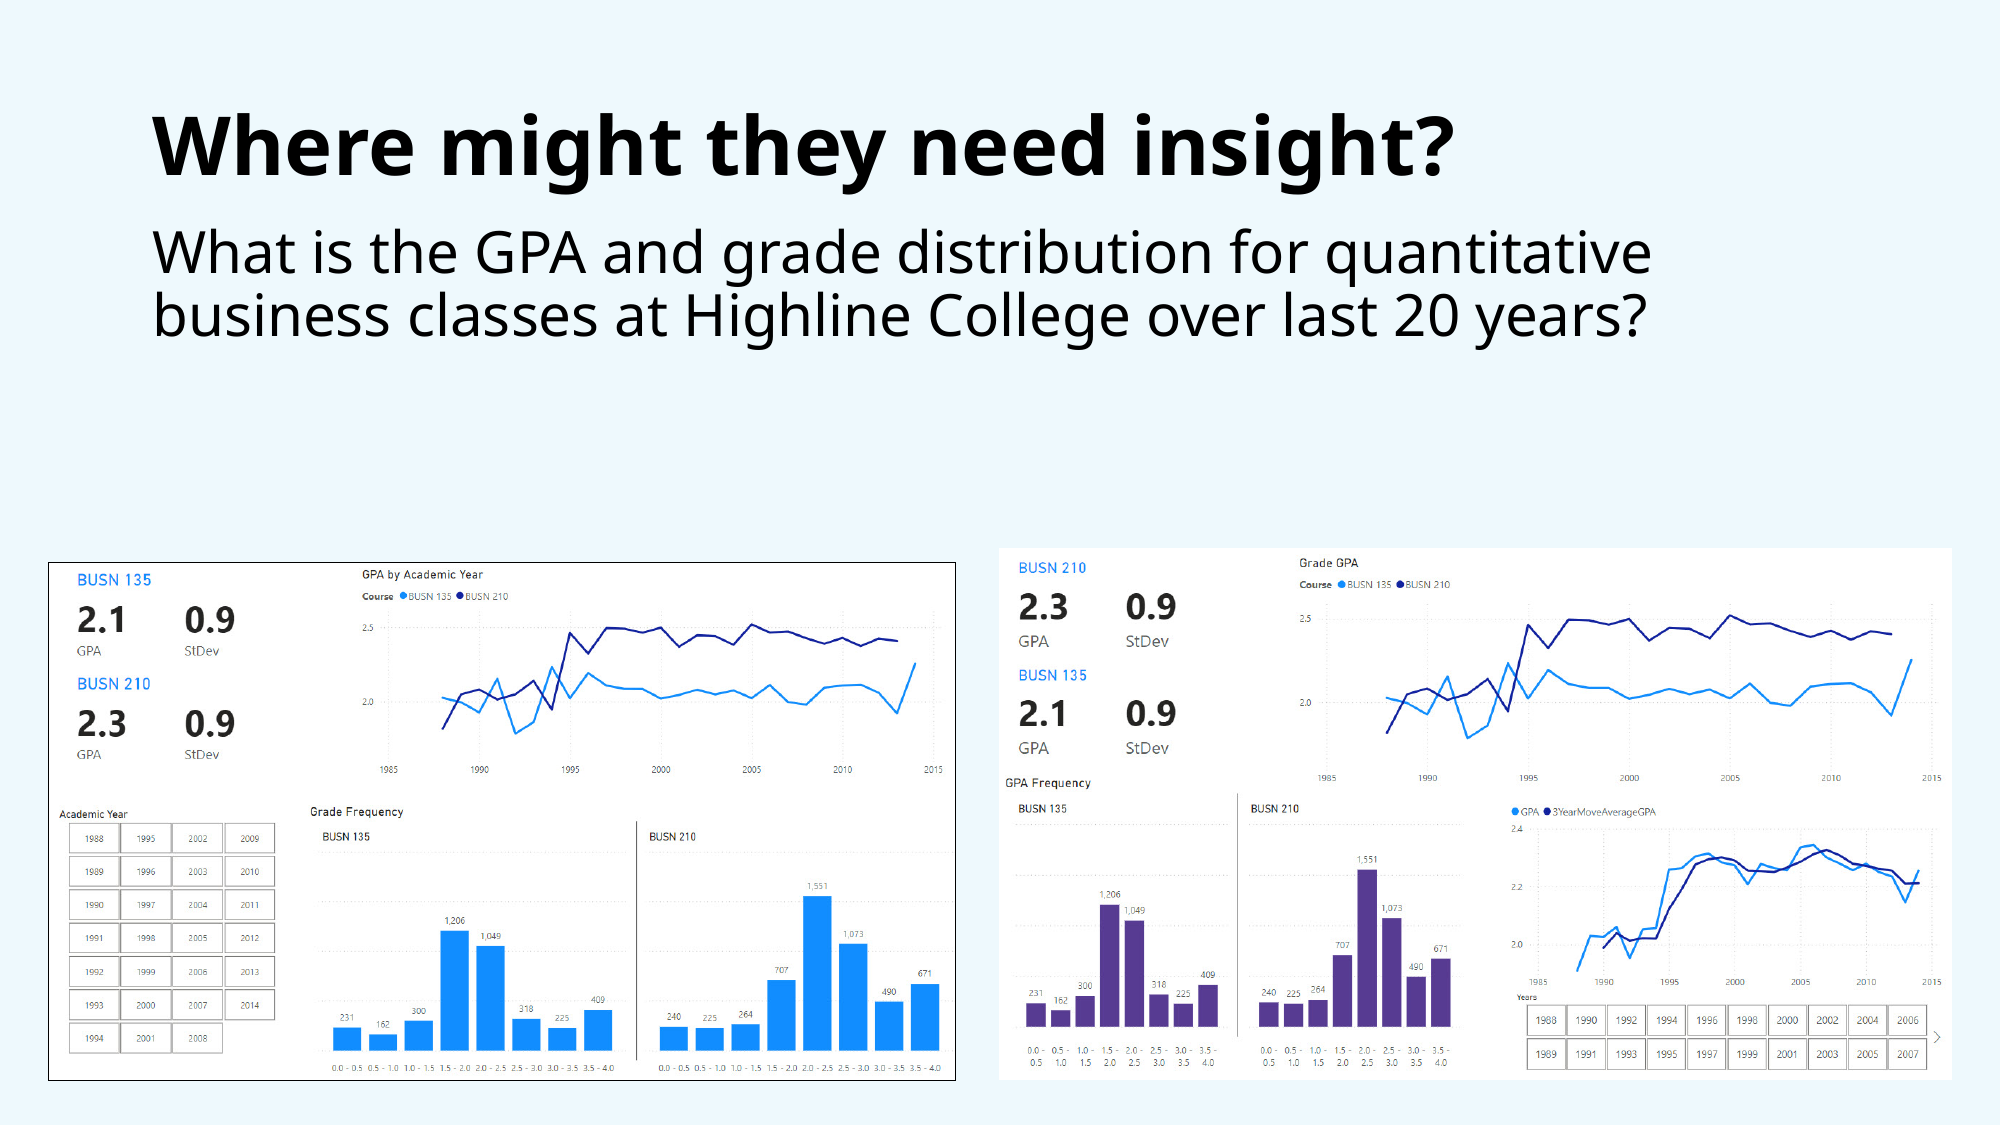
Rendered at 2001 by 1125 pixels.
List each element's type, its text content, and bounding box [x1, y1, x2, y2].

list What is the GPA and grade distribution for quantitative business classes at Highline College over last 20 years? [137, 215, 1792, 381]
picture [999, 548, 1953, 1081]
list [47, 561, 957, 1081]
title Where might they need insight? [137, 97, 1863, 201]
